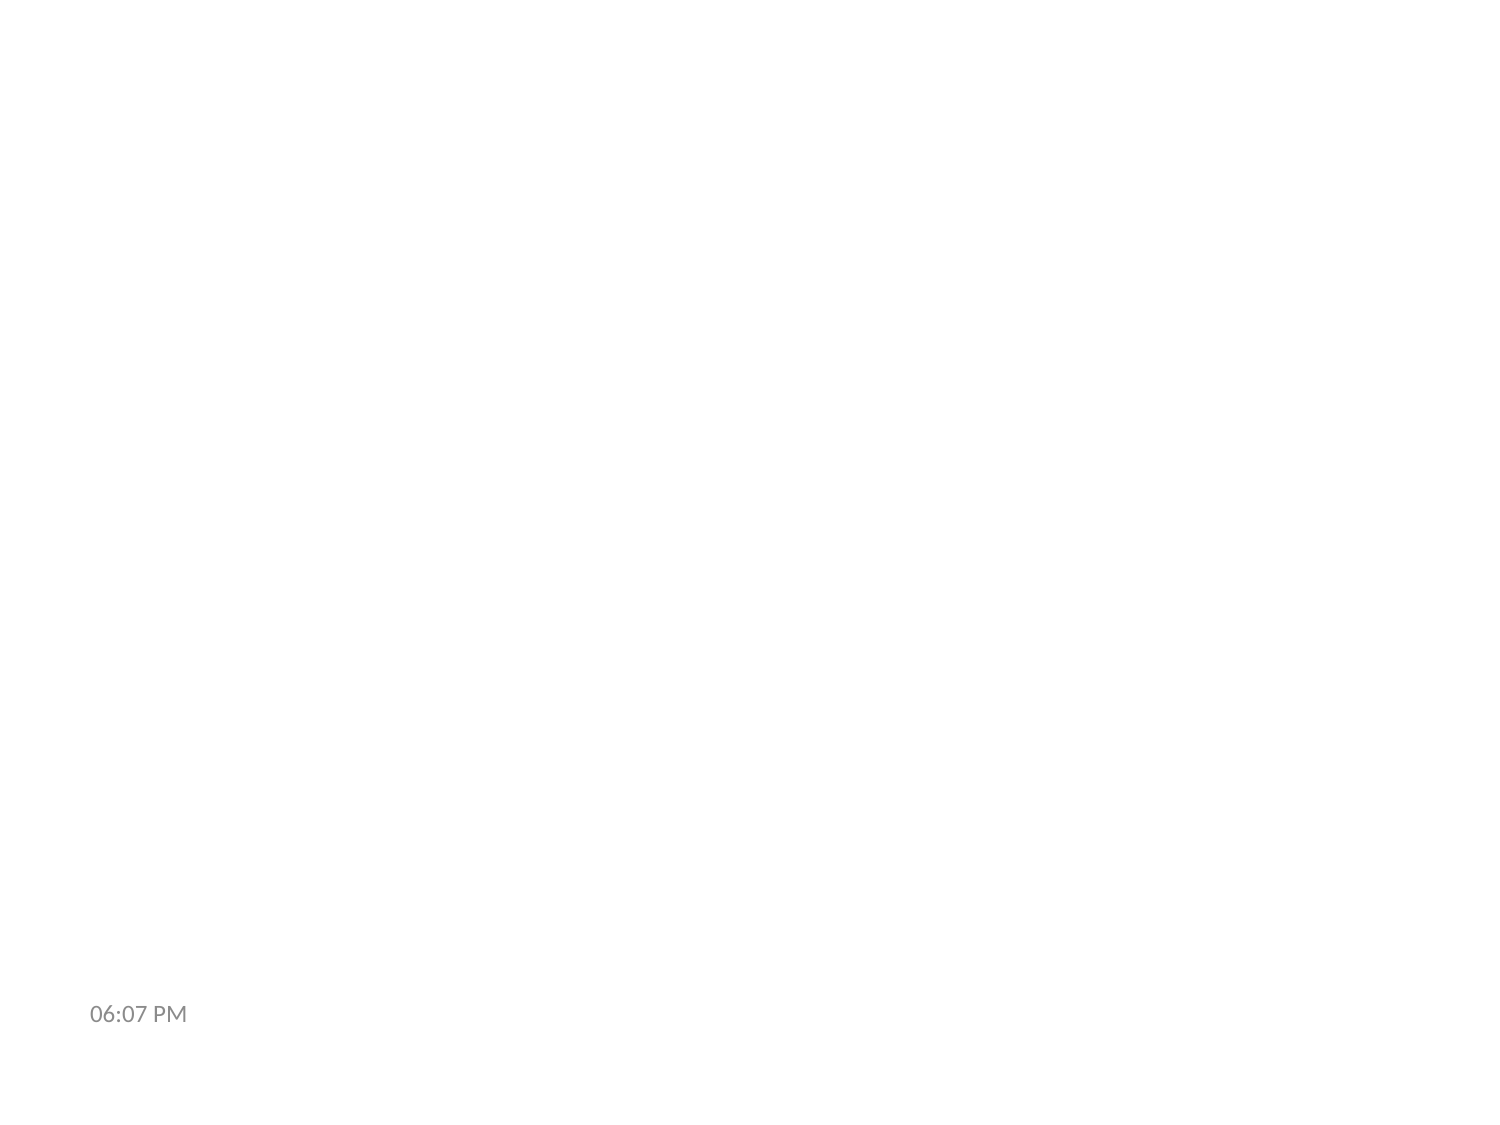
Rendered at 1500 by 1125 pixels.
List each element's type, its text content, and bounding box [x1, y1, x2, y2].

text_box 3:35 PM [75, 982, 425, 1043]
